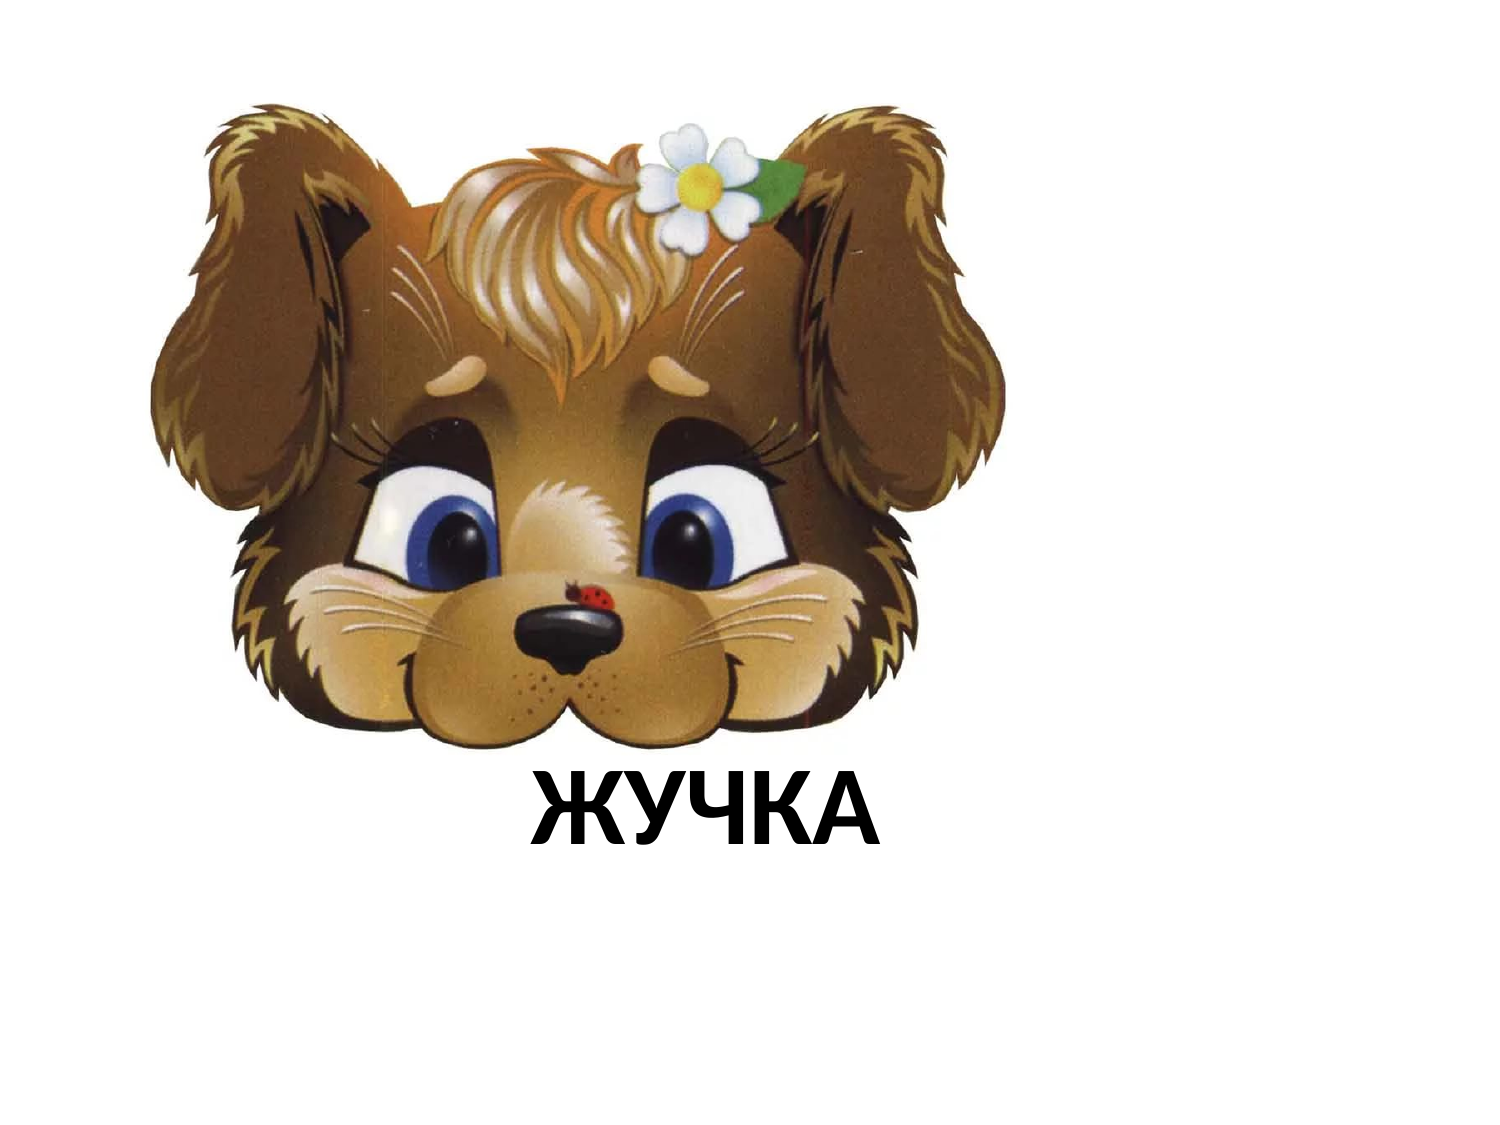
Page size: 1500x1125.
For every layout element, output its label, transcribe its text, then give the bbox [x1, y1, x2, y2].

text_box ЖУЧКА [462, 796, 950, 875]
picture [62, 49, 1060, 788]
